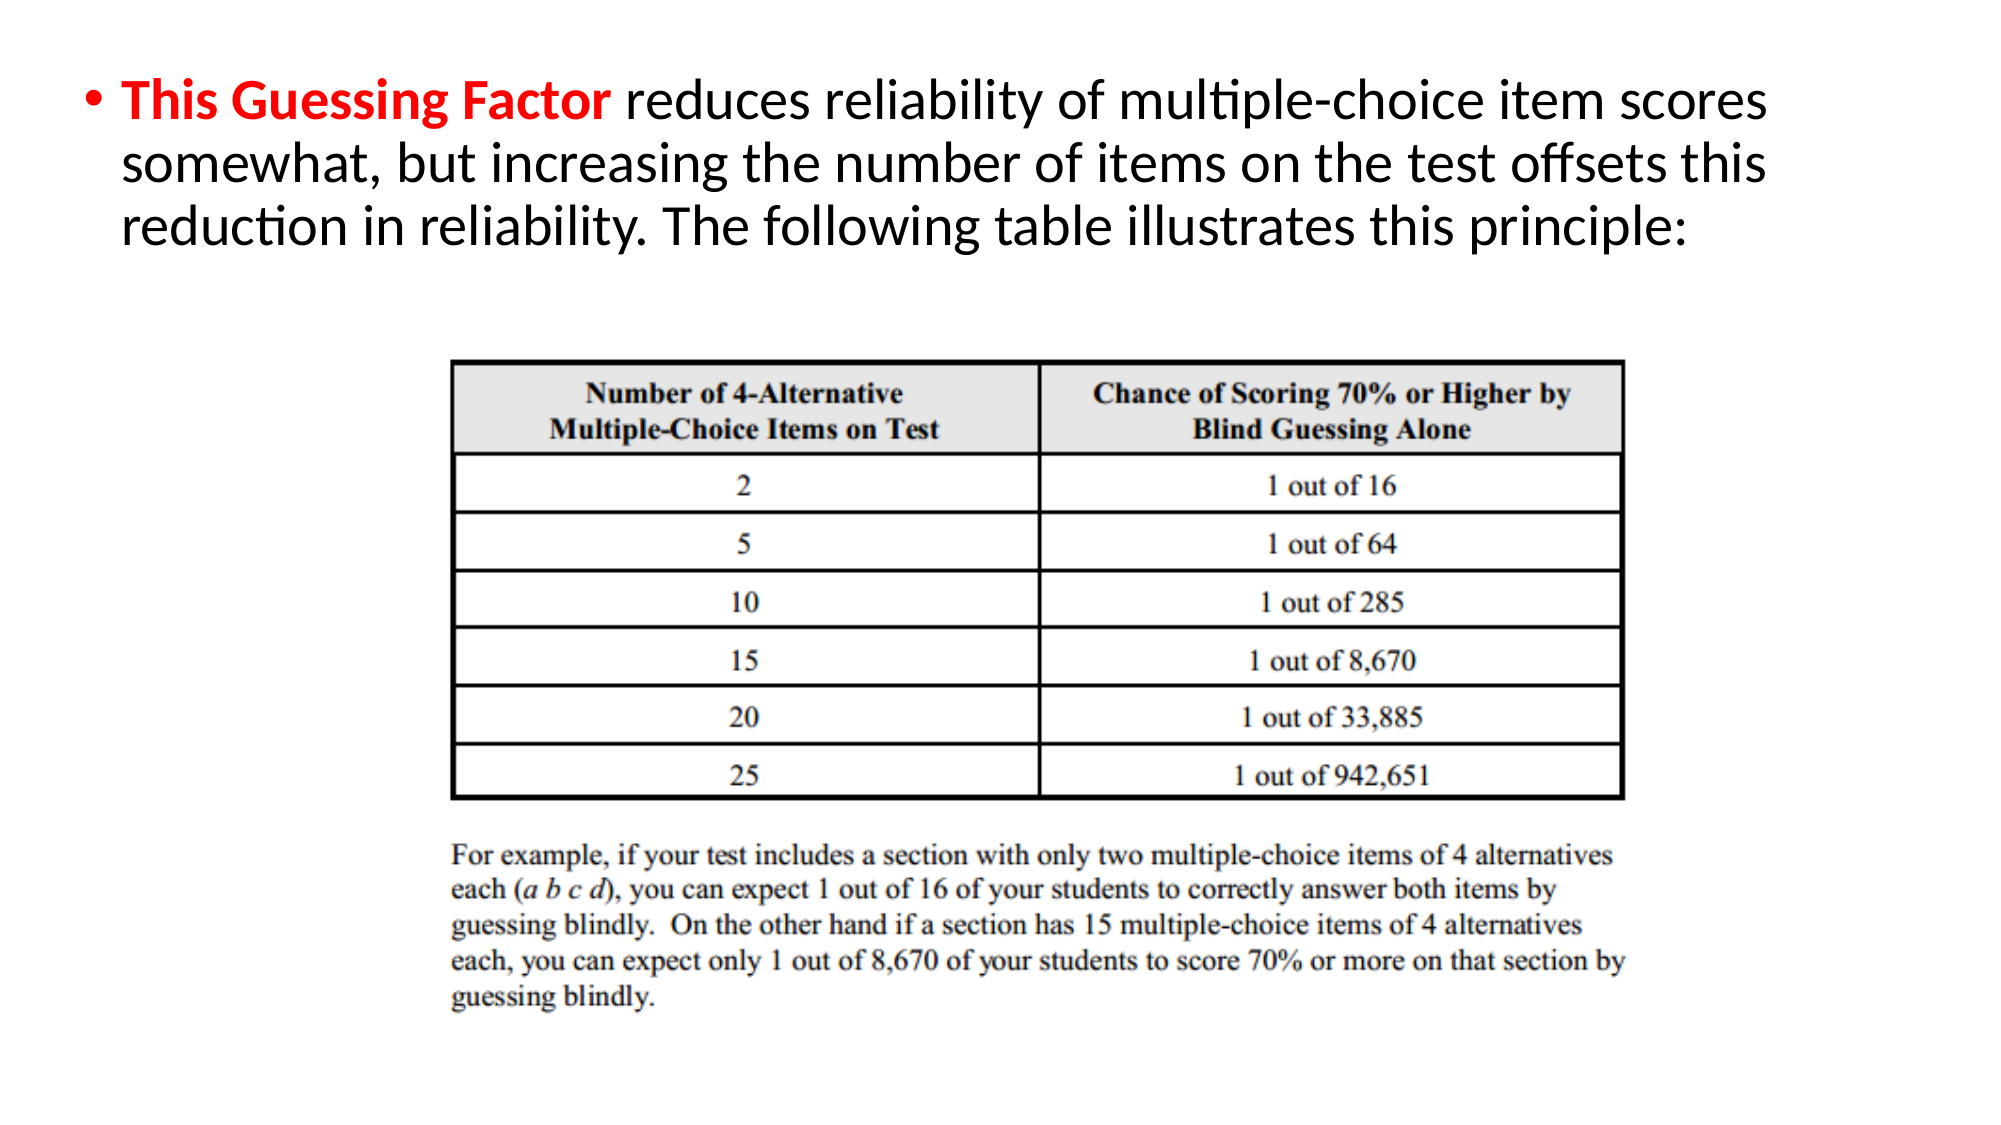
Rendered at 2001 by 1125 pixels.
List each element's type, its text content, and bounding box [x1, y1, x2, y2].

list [432, 345, 1668, 1024]
list This Guessing Factor reduces reliability of multiple-choice item scores somewhat, but increasing the number of items on the test offsets this reduction in reliability. The following table illustrates this principle: [68, 61, 1965, 295]
